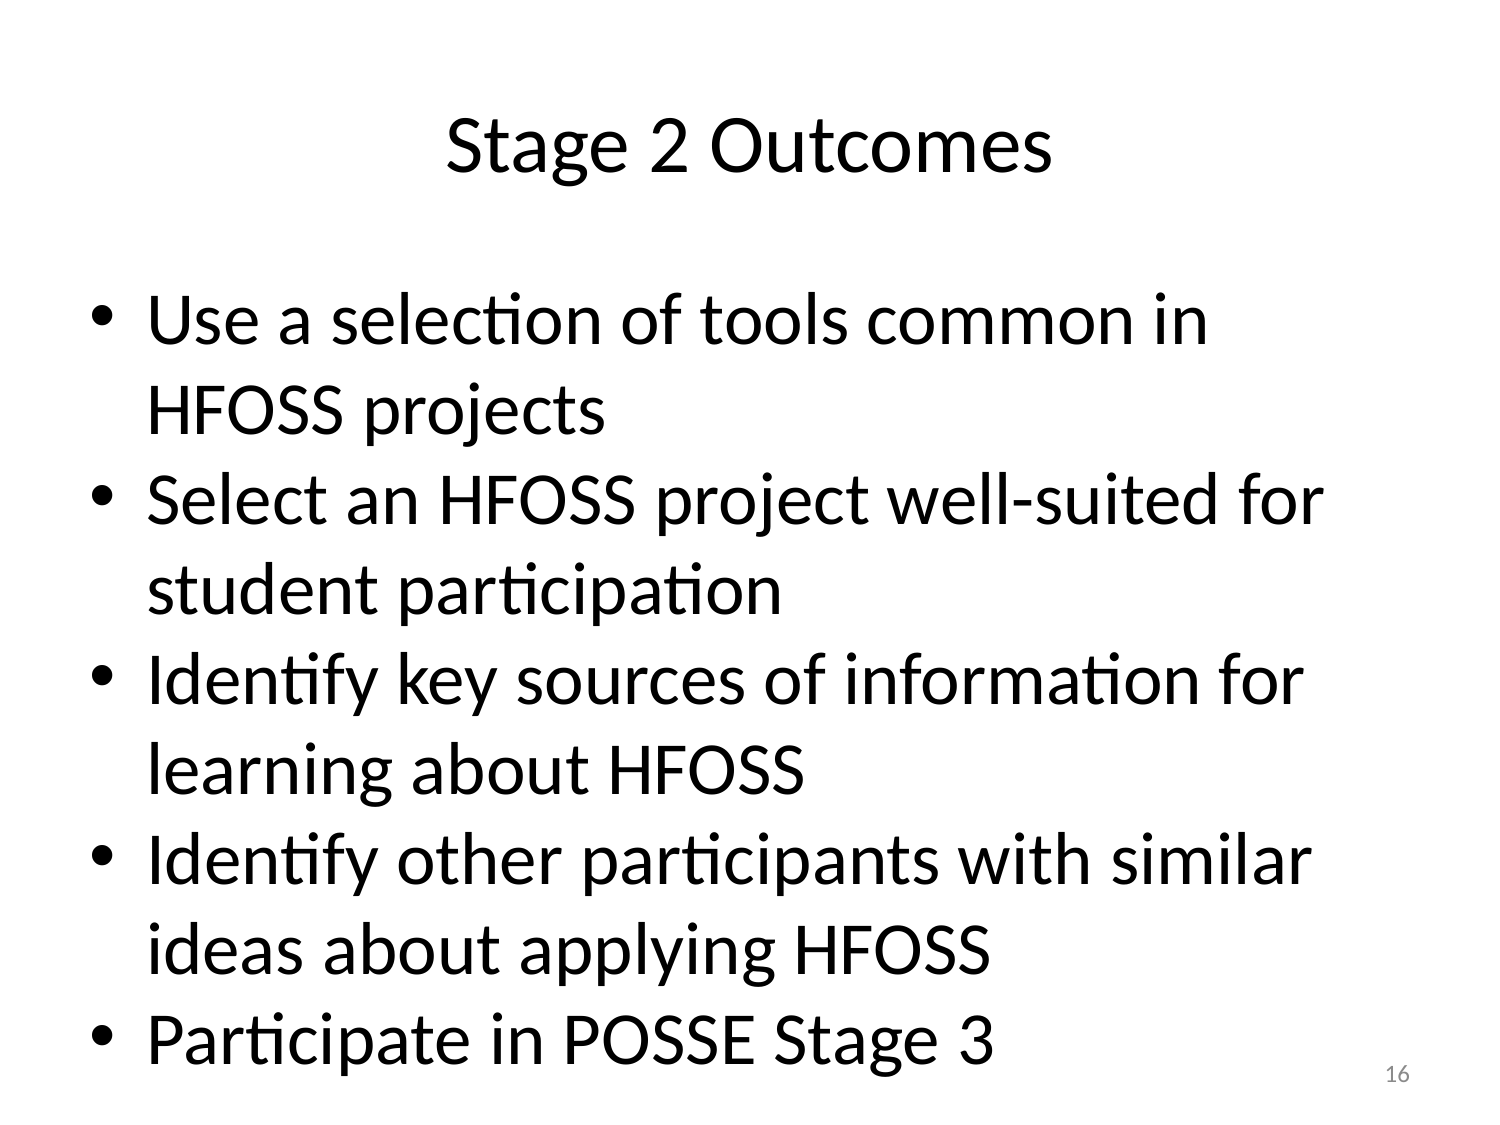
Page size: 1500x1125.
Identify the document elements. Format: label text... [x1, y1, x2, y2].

text_box Stage 2 Outcomes [75, 45, 1425, 233]
text_box <number> [1074, 1042, 1425, 1103]
text_box Use a selection of tools common in HFOSS projects Select an HFOSS project well-suited for student participation Identify key sources of information for learning about HFOSS Identify other participants with similar ideas about applying HFOSS Participate in POSSE Stage 3 [75, 262, 1425, 1005]
